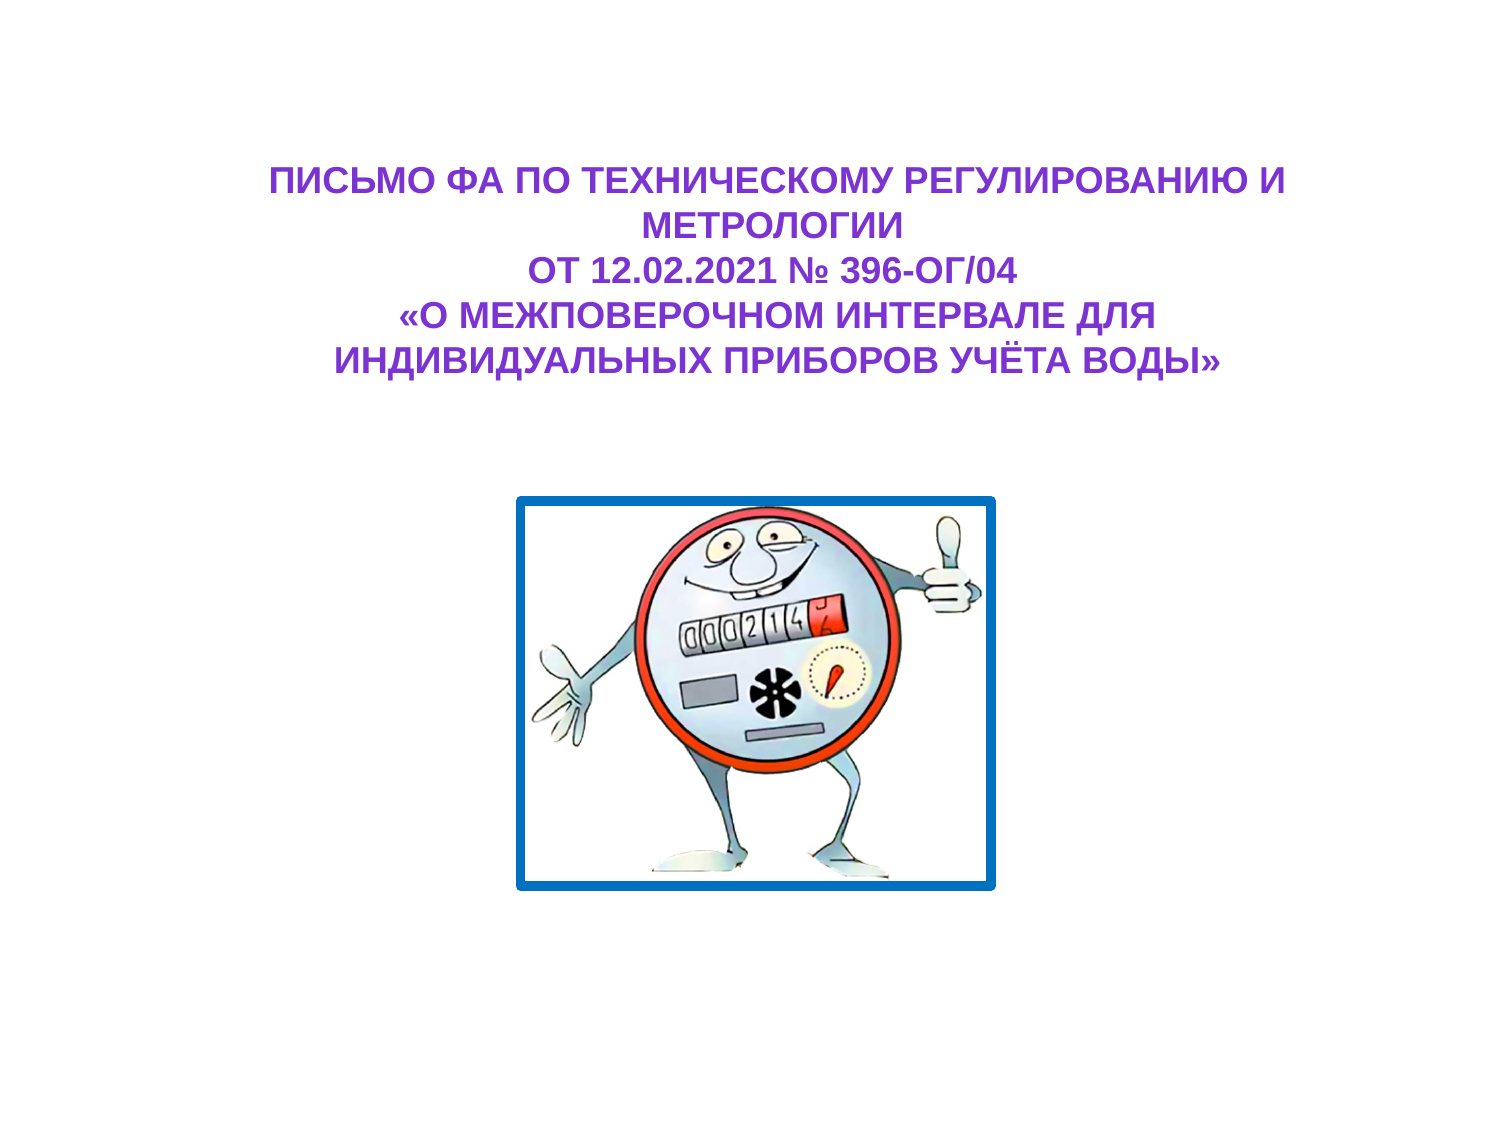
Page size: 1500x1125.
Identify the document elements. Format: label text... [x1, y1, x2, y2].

picture [524, 505, 987, 882]
text_box Письмо ФА по техническому регулированию и метрологии от 12.02.2021 № 396-ОГ/04 «О межповерочном интервале для индивидуальных приборов учёта воды» [204, 149, 1351, 389]
